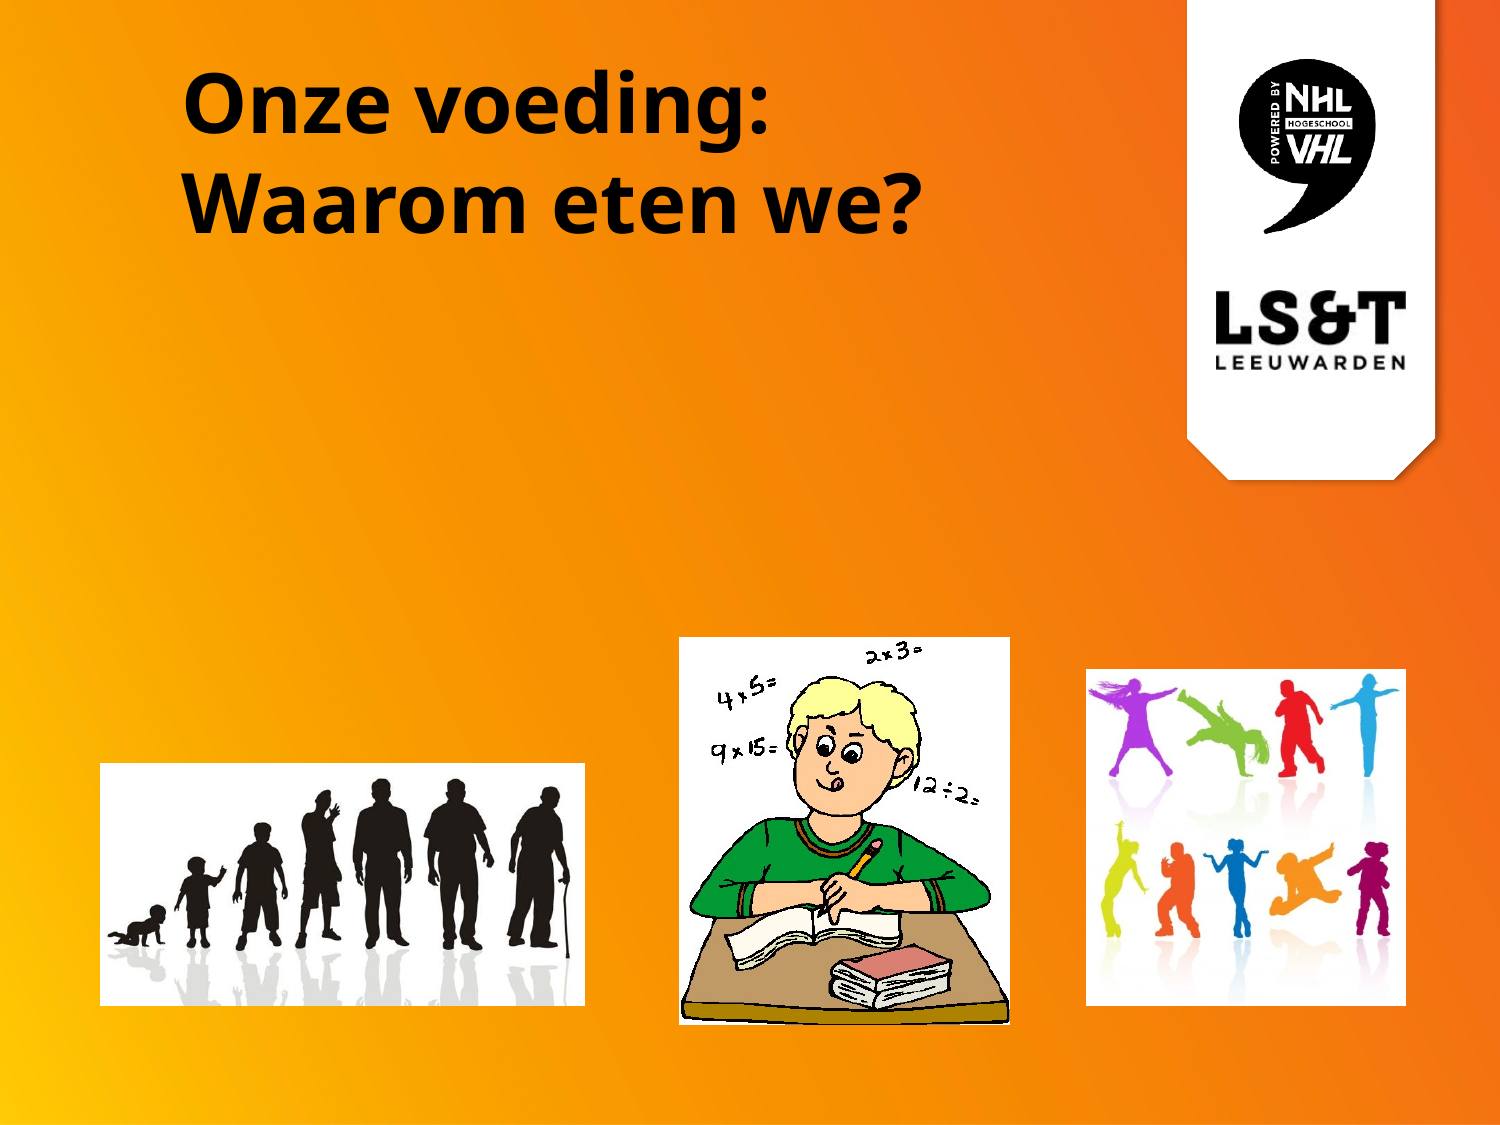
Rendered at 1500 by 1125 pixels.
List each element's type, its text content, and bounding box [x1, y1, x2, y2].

picture [0, 0, 1500, 1125]
text_box Onze voeding: Waarom eten we? [166, 42, 1118, 258]
picture [1227, 42, 1389, 244]
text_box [1186, 0, 1436, 481]
